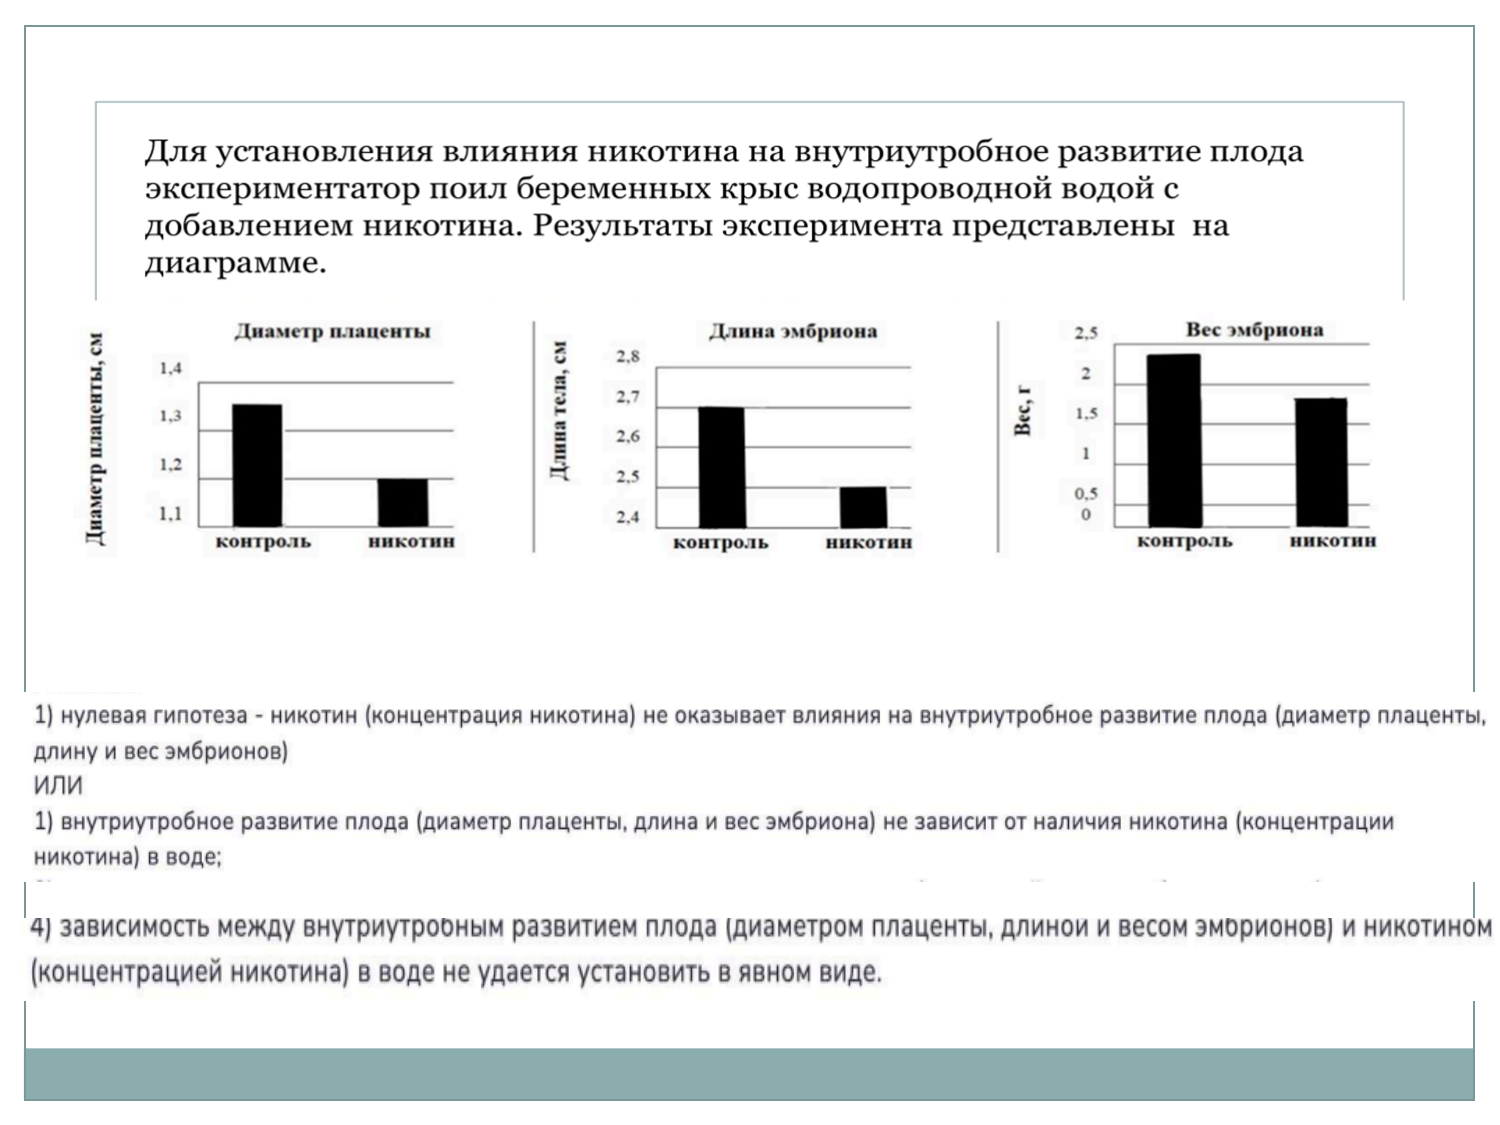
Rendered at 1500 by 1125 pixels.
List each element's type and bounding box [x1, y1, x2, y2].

picture [73, 80, 1427, 563]
picture [17, 917, 1500, 1002]
picture [14, 692, 1500, 882]
